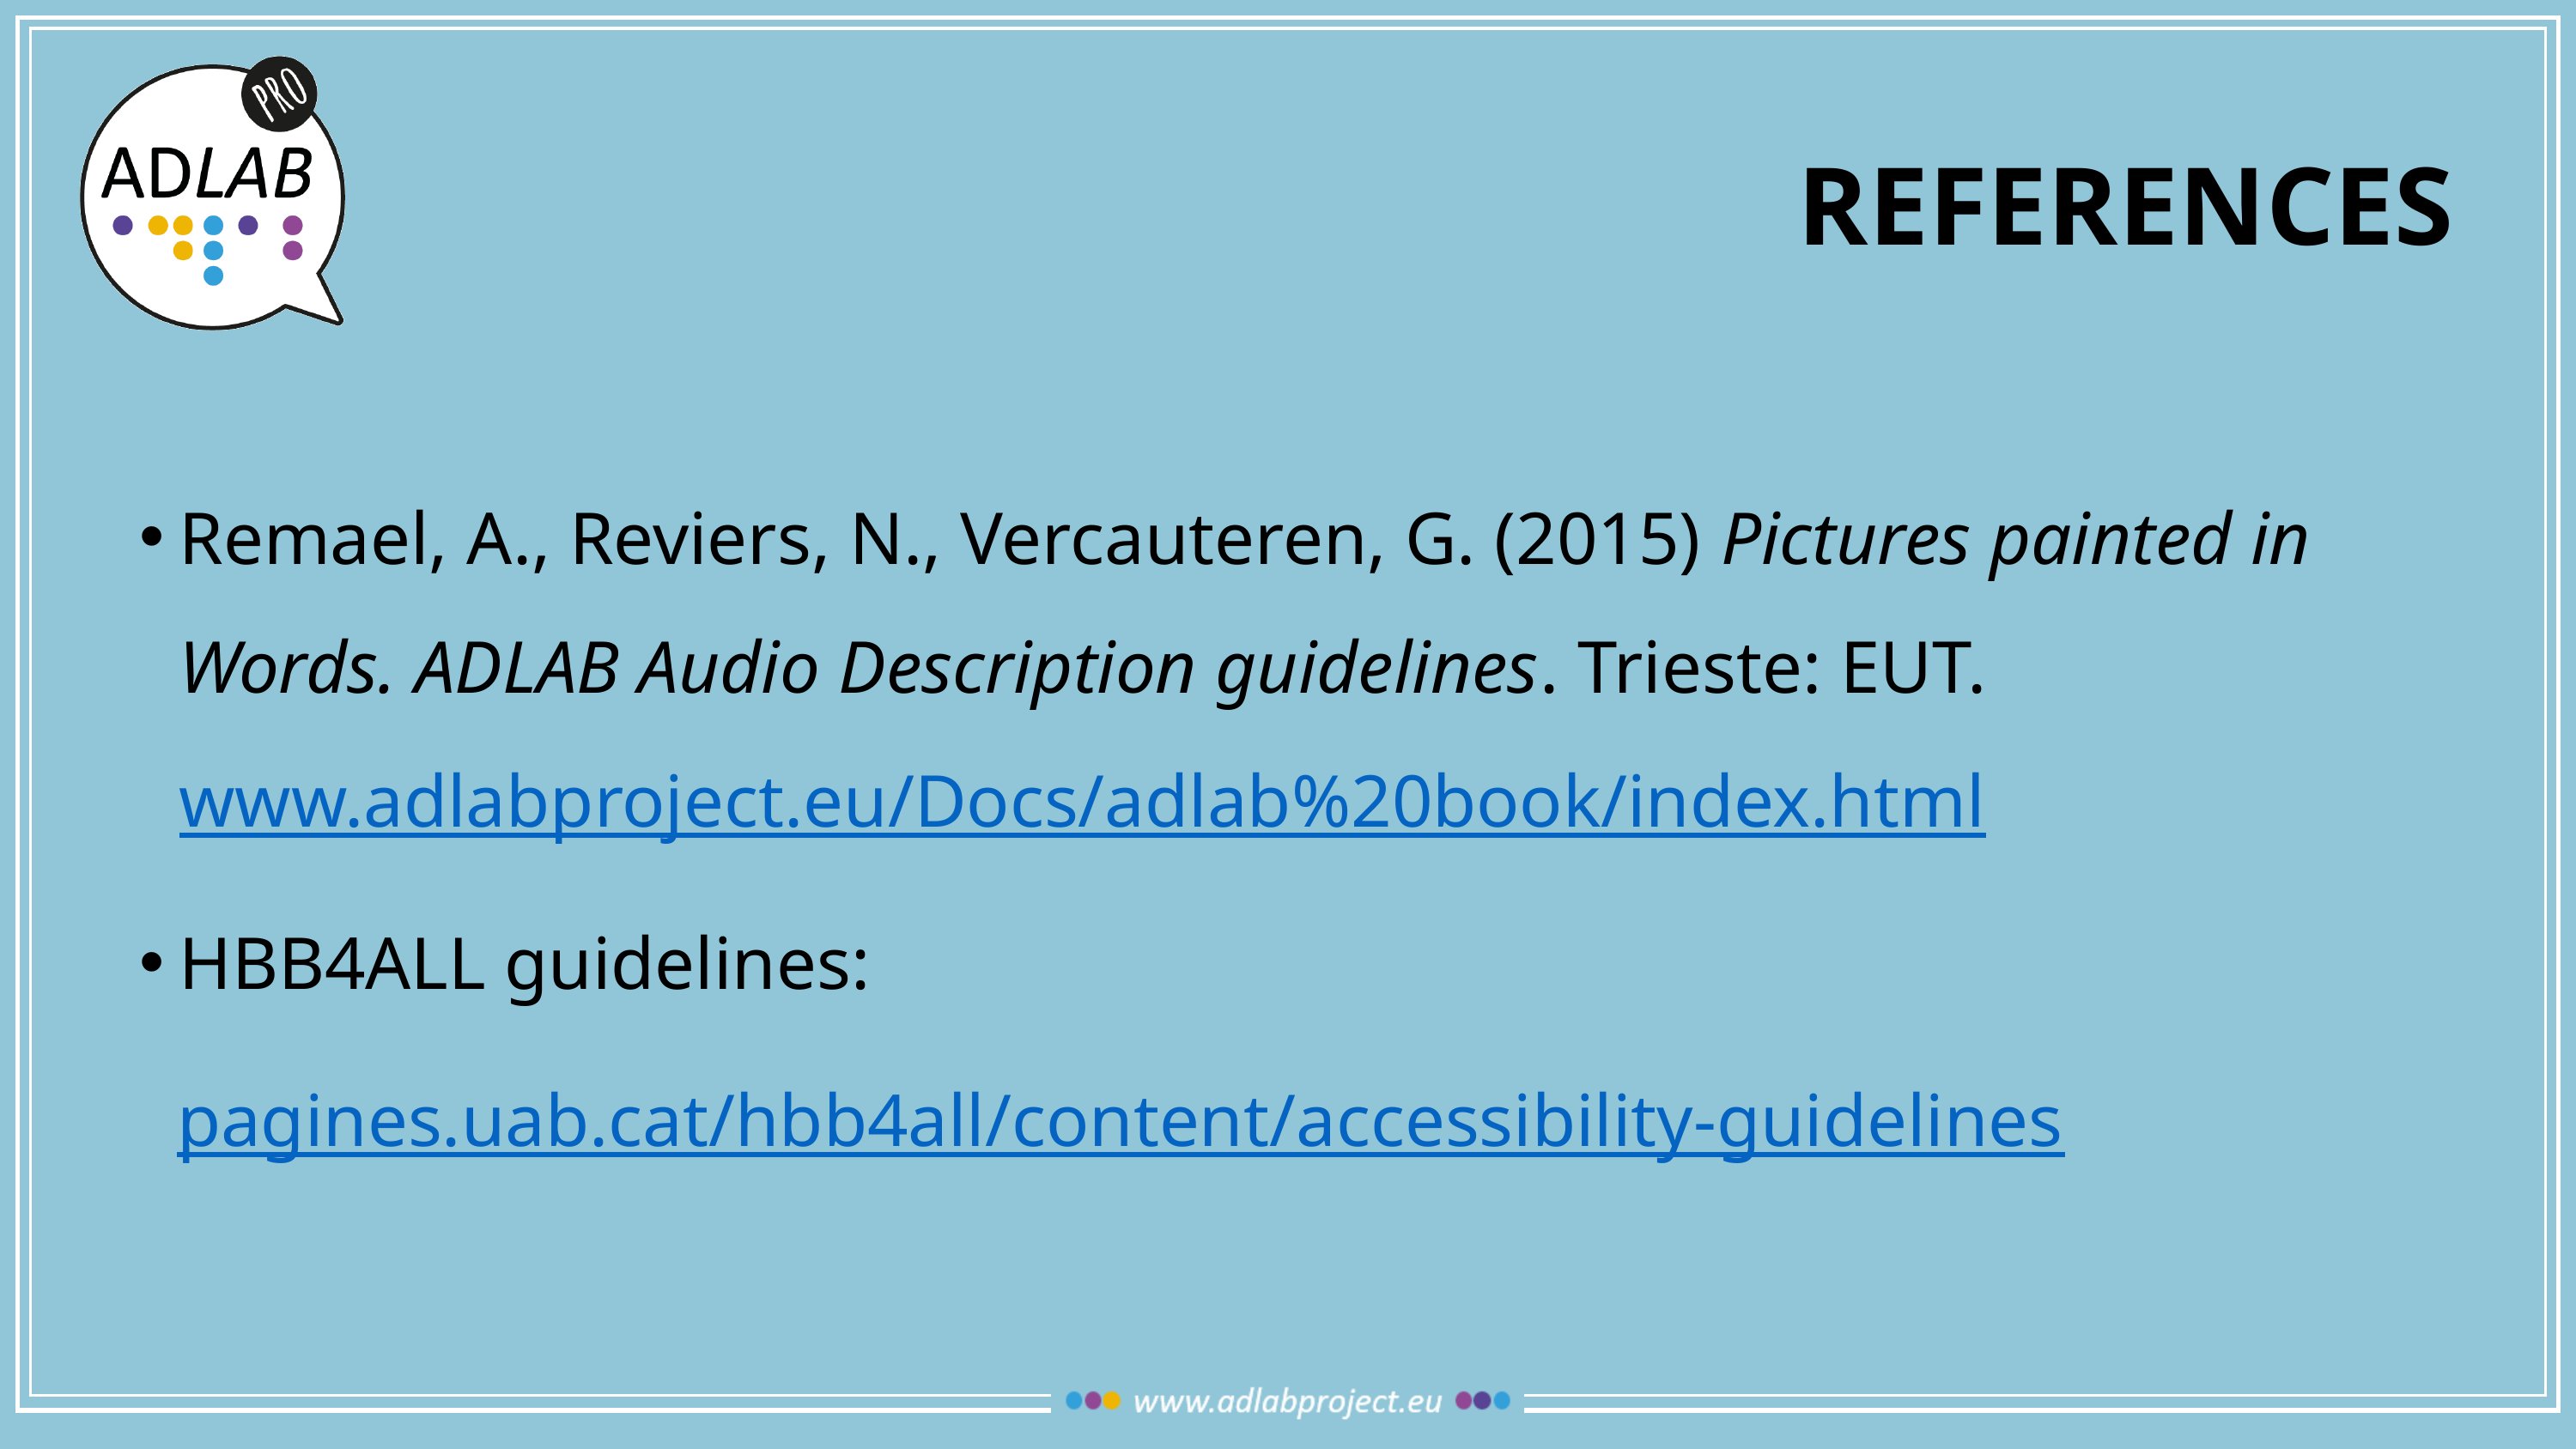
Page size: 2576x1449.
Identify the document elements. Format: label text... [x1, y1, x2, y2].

title references [384, 70, 2467, 351]
list Remael, A., Reviers, N., Vercauteren, G. (2015) Pictures painted in Words. ADLAB Audio Description guidelines. Trieste: EUT. www.adlabproject.eu/Docs/adlab%20book/index.html HBB4ALL guidelines: pagines.uab.cat/hbb4all/content/accessibility-guidelines [126, 443, 2501, 1099]
picture [1051, 1378, 1524, 1429]
picture [72, 49, 353, 330]
